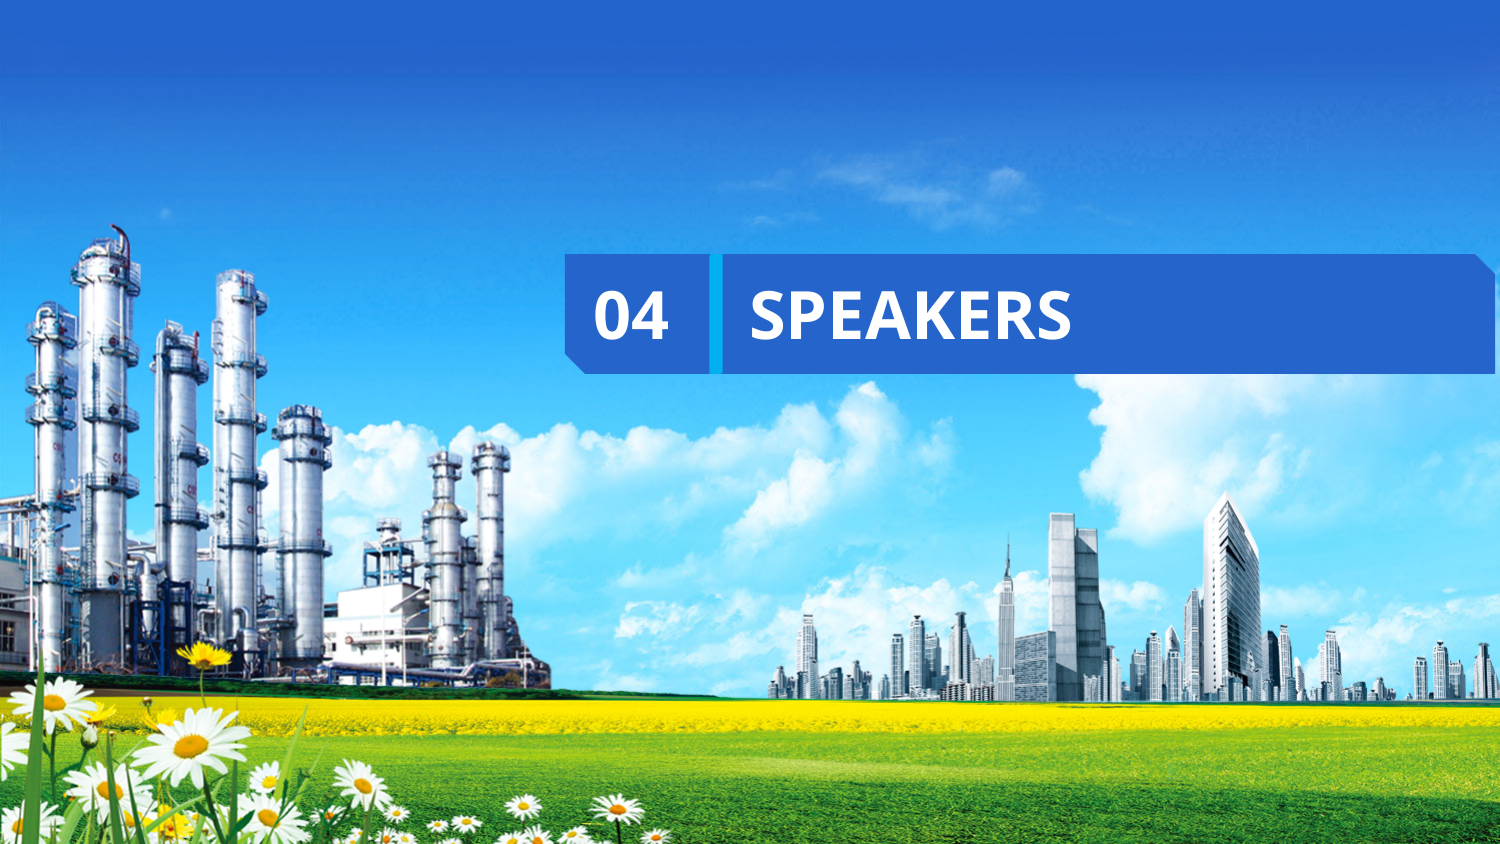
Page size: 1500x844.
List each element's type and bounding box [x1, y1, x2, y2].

picture [0, 0, 1500, 844]
text_box [564, 254, 1496, 374]
